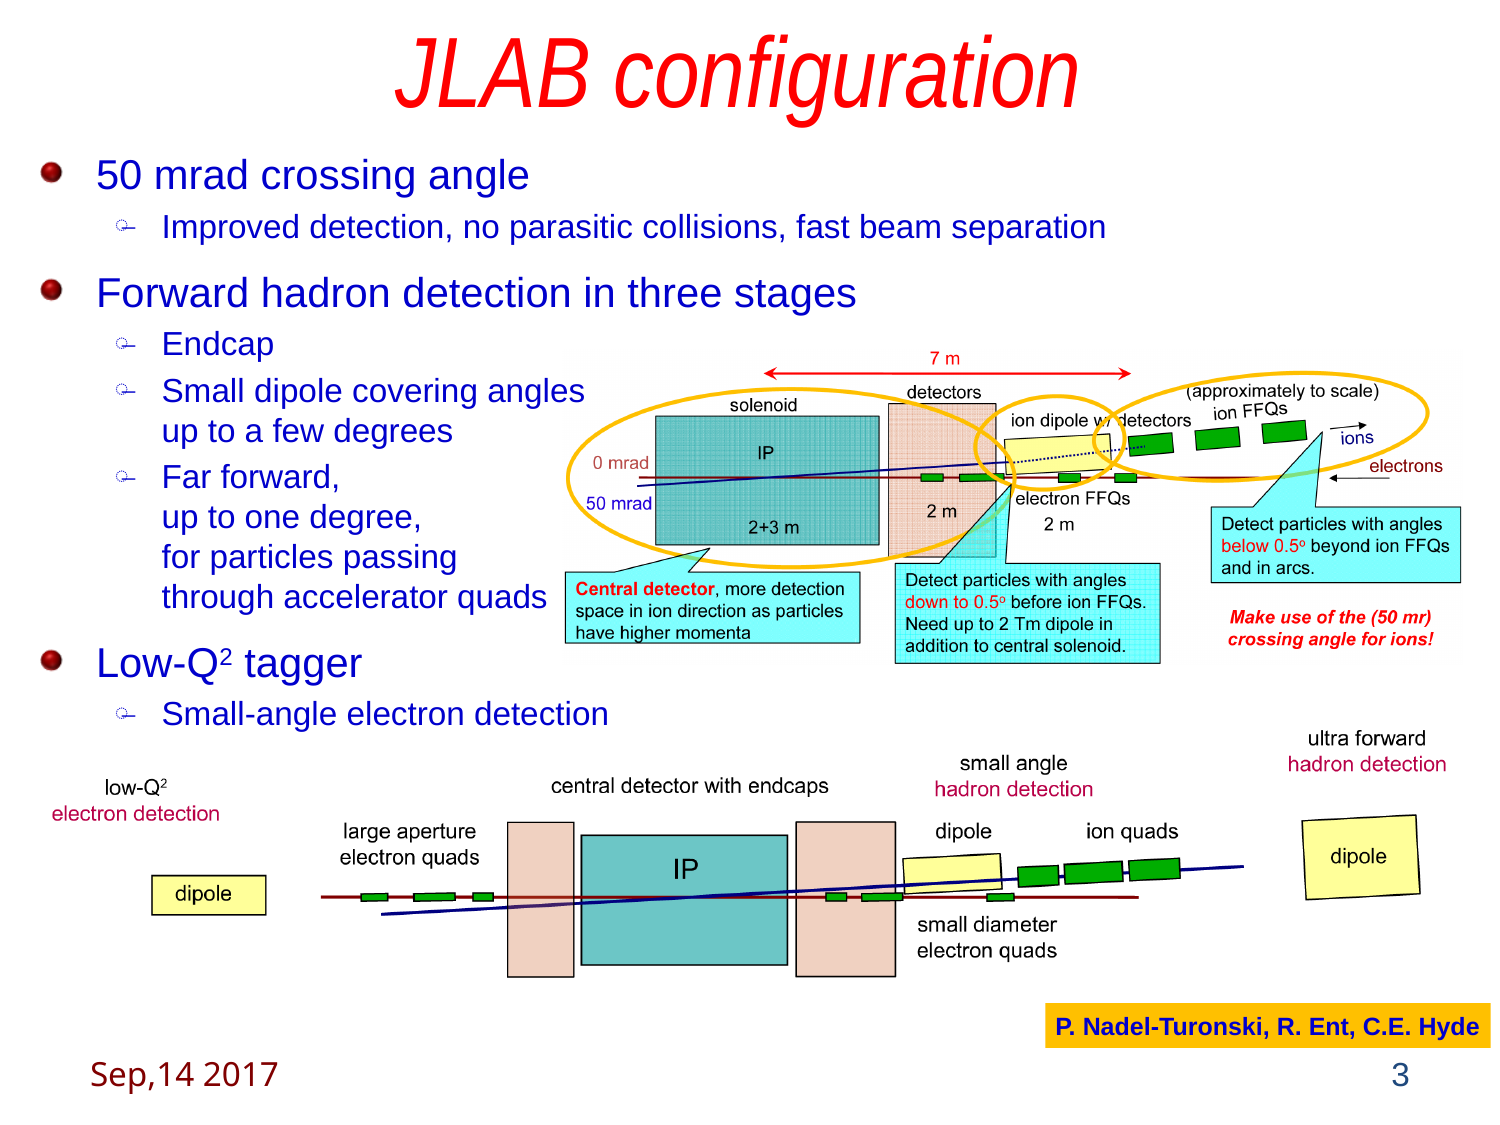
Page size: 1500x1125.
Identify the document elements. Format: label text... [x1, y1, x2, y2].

list 50 mrad crossing angle Improved detection, no parasitic collisions, fast beam separation Forward hadron detection in three stages Endcap Small dipole covering angles up to a few degrees Far forward, up to one degree, for particles passing through accelerator quads Low-Q2 tagger Small-angle electron detection [24, 140, 1338, 1041]
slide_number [75, 1042, 425, 1103]
picture [38, 718, 1465, 1001]
text_box P. Nadel-Turonski, R. Ent, C.E. Hyde [1045, 1003, 1491, 1048]
picture [562, 349, 1463, 665]
picture [39, 275, 65, 306]
picture [39, 158, 65, 188]
text_box JLAB configuration [0, 0, 1500, 125]
slide_number 3 [1074, 1042, 1425, 1103]
picture [39, 646, 65, 676]
